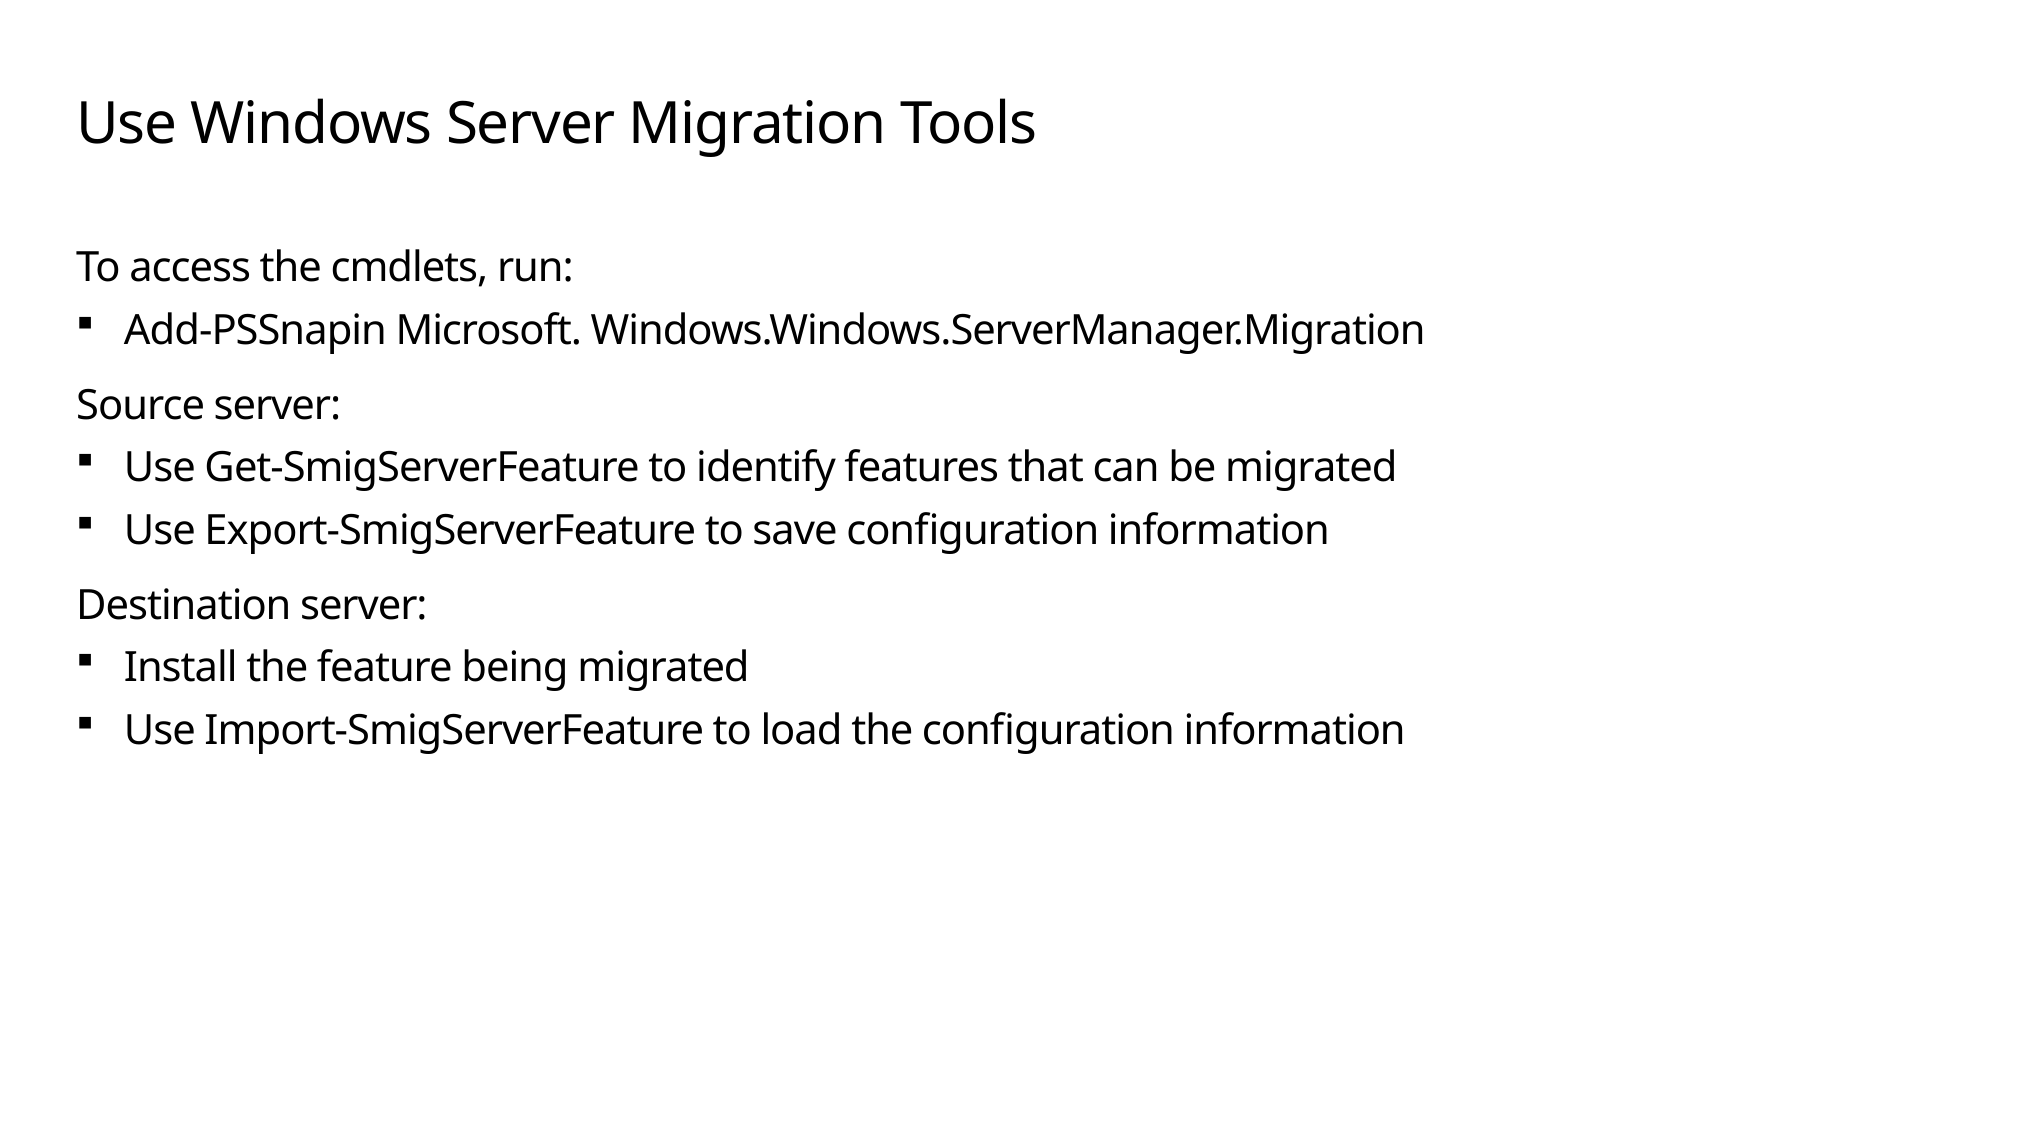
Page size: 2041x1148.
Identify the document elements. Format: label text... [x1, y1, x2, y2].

list To access the cmdlets, run: Add-PSSnapin Microsoft. Windows.Windows.ServerManager.Migration Source server: Use Get-SmigServerFeature to identify features that can be migrated Use Export-SmigServerFeature to save configuration information Destination server: Install the feature being migrated Use Import-SmigServerFeature to load the configuration information [76, 240, 1970, 1074]
title Use Windows Server Migration Tools [76, 93, 1968, 161]
